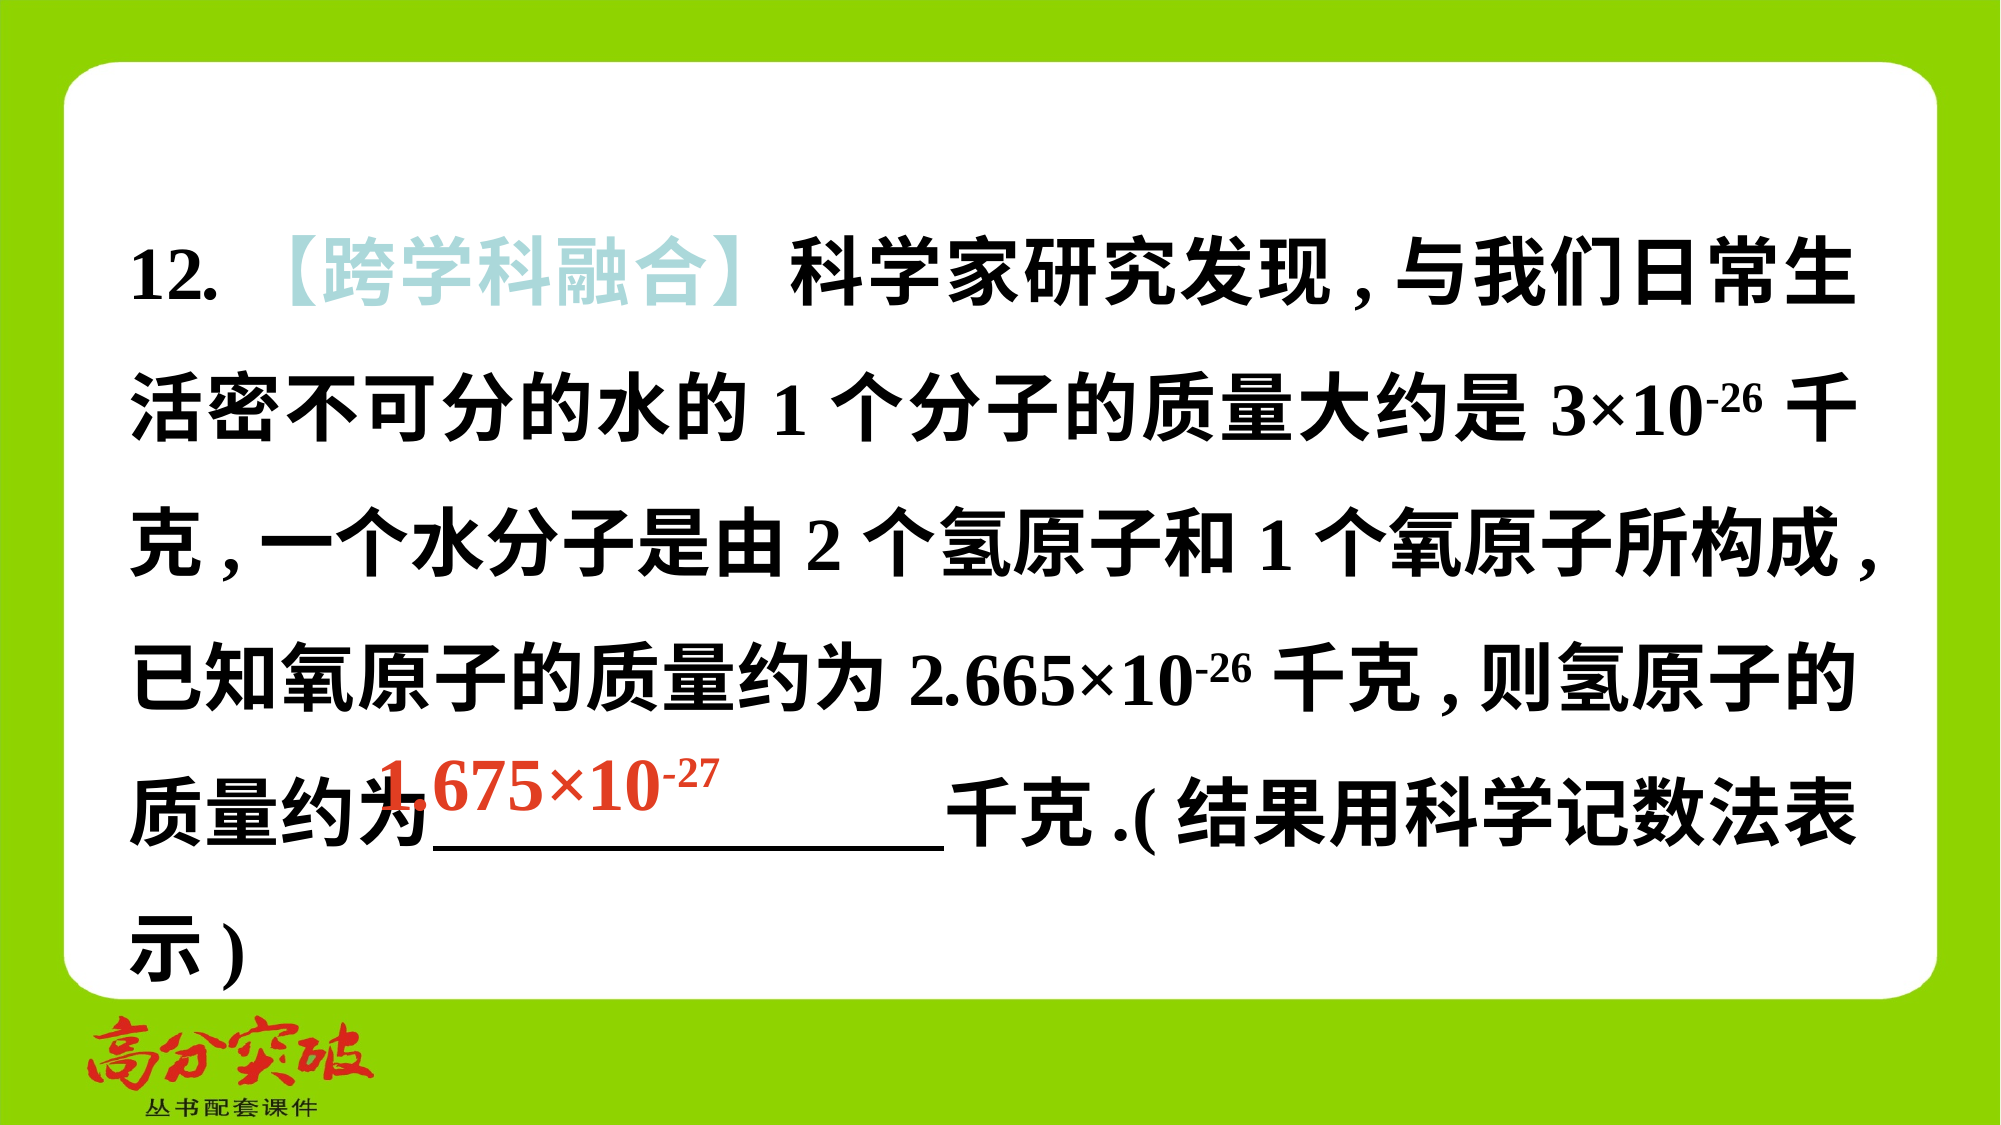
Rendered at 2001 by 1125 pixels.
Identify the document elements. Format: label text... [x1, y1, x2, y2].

text_box 1.675×10-27 [361, 727, 736, 833]
picture [0, 0, 2001, 1125]
text_box 12.【跨学科融合】科学家研究发现,与我们日常生活密不可分的水的1个分子的质量大约是3×10-26千克,一个水分子是由2个氢原子和1个氧原子所构成,已知氧原子的质量约为2.665×10-26千克,则氢原子的质量约为 千克.(结果用科学记数法表示) [114, 172, 1874, 998]
